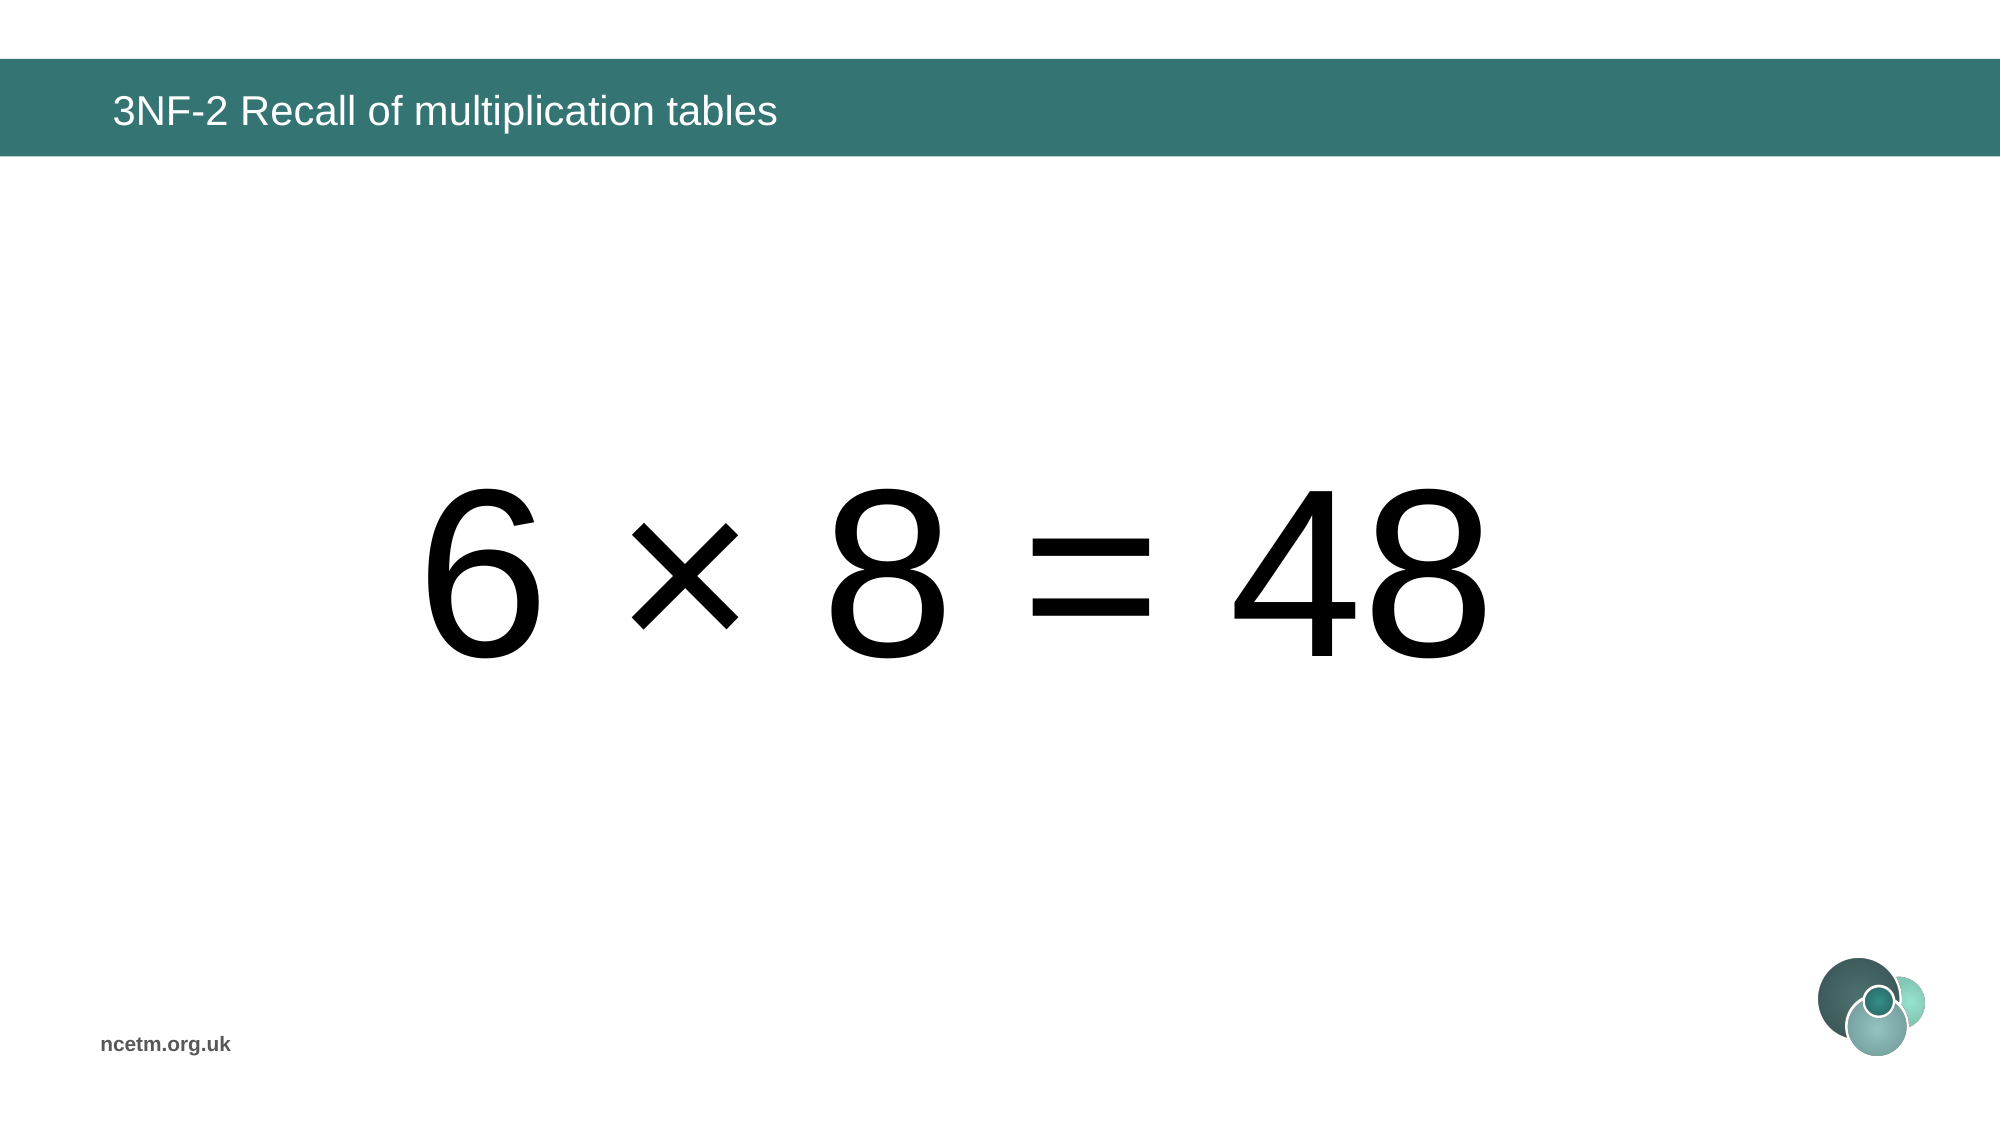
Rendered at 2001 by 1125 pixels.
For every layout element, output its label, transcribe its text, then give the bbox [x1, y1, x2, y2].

title 3NF-2 Recall of multiplication tables [97, 76, 1945, 147]
picture [1818, 958, 1925, 1056]
text_box 6 × 8 = [401, 409, 1214, 712]
text_box 48 [1214, 409, 1511, 712]
